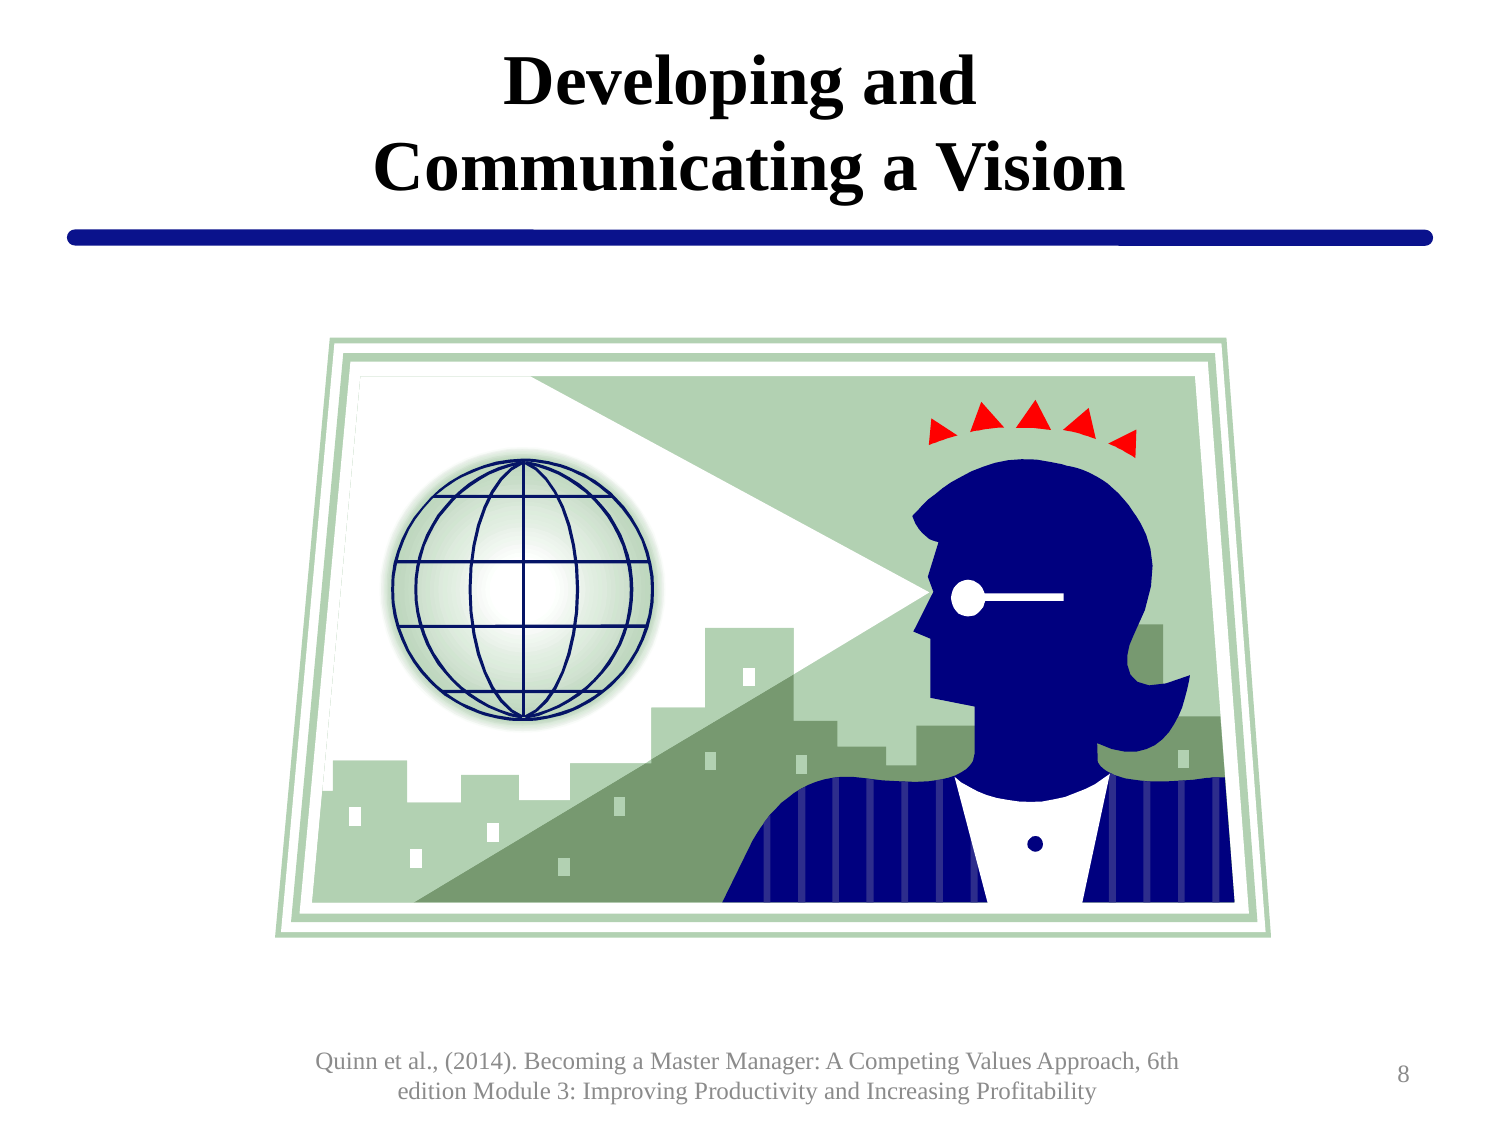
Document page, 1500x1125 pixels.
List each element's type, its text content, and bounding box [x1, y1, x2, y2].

title Developing and Communicating a Vision [75, 24, 1425, 213]
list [274, 337, 1272, 938]
footer Quinn et al., (2014). Becoming a Master Manager: A Competing Values Approach, 6th edition Module 3: Improving Productivity and Increasing Profitability [266, 1044, 1229, 1105]
slide_number 8 [1074, 1042, 1425, 1103]
